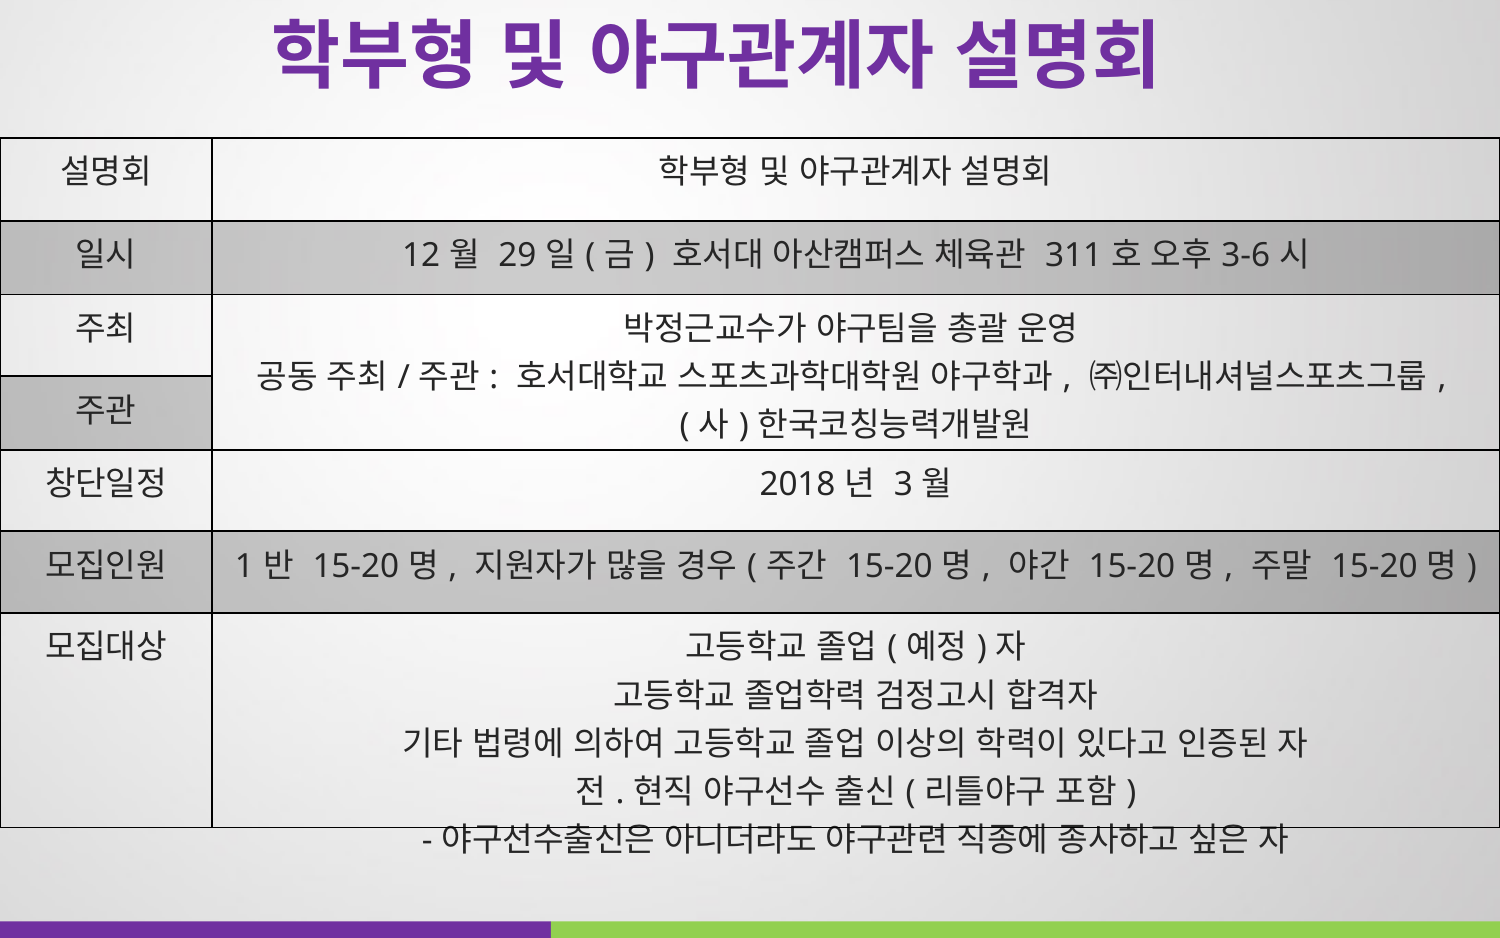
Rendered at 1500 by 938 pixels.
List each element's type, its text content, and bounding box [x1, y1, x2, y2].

text_box Content [452, 933, 670, 938]
text_box 학부형 및 야구관계자 설명회 [256, 0, 1178, 105]
text_box Content [1332, 933, 1500, 938]
table_header 설명회 [1, 139, 211, 220]
table_cell 박정근교수가 야구팀을 총괄 운영 공동 주최/주관: 호서대학교 스포츠과학대학원 야구학과, ㈜인터내셔널스포츠그룹, (사)한국코칭능력개발원 [213, 295, 1499, 449]
table_cell 12월 29일(금) 호서대 아산캠퍼스 체육관 311호 오후3-6시 [213, 222, 1499, 294]
table_cell 1반 15-20명, 지원자가 많을 경우(주간 15-20명, 야간 15-20명, 주말 15-20명) [213, 532, 1499, 612]
table_cell 모집대상 [1, 614, 211, 827]
table_cell 일시 [1, 222, 211, 294]
table_cell 고등학교 졸업(예정)자 고등학교 졸업학력 검정고시 합격자 기타 법령에 의하여 고등학교 졸업 이상의 학력이 있다고 인증된 자 전.현직 야구선수 출신(리틀야구 포함) -야구선수출신은 아니더라도 야구관련 직종에 종사하고 싶은 자 [213, 614, 1499, 827]
table_header 학부형 및 야구관계자 설명회 [213, 139, 1499, 220]
text_box Content [1039, 933, 1257, 938]
table_cell 2018년 3월 [213, 451, 1499, 530]
table_cell 창단일정 [1, 451, 211, 530]
picture [0, 0, 1500, 137]
text_box Content [745, 933, 964, 938]
table_cell 주최 [1, 295, 211, 375]
table_cell 주관 [1, 377, 211, 449]
table_cell 모집인원 [1, 532, 211, 612]
picture [0, 828, 1500, 921]
text_box Content [158, 933, 376, 938]
